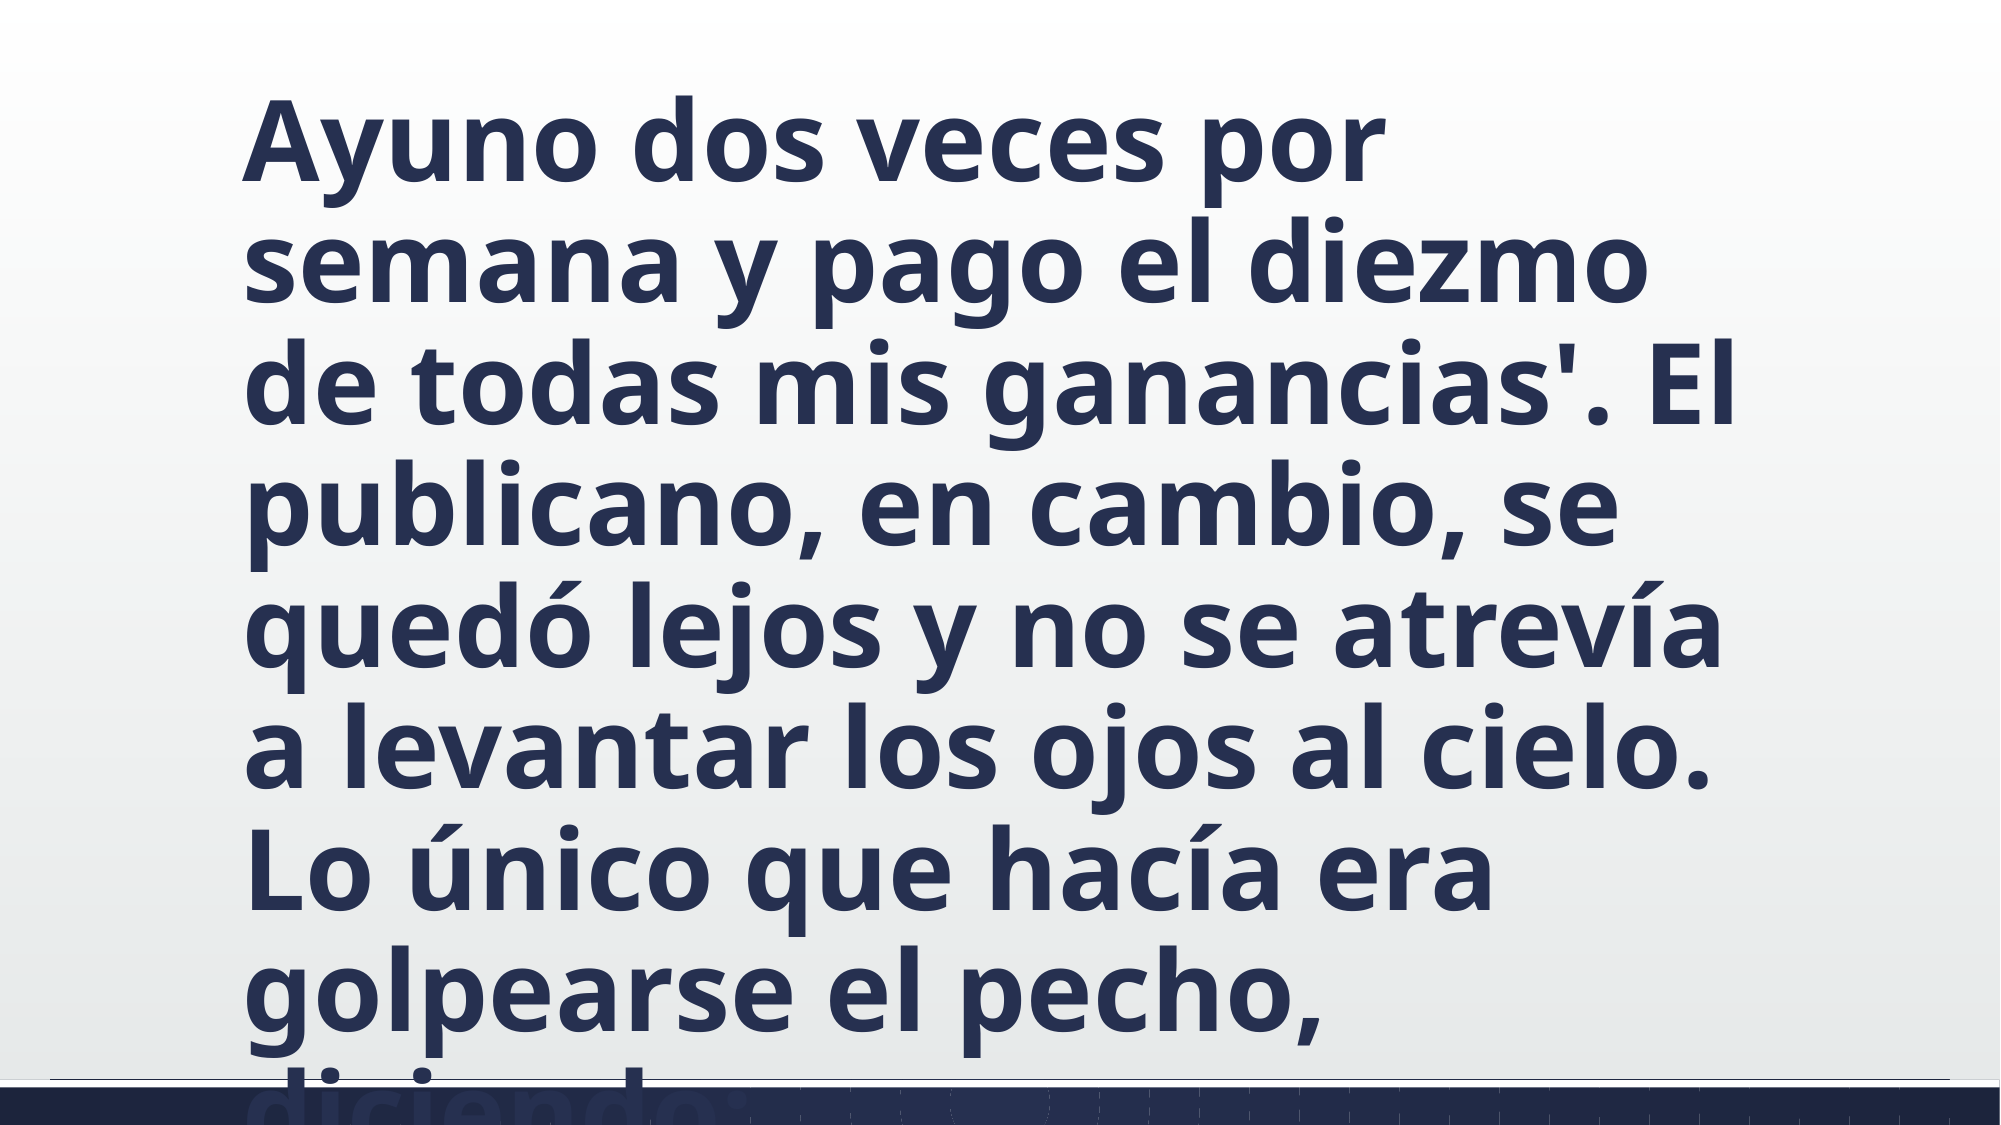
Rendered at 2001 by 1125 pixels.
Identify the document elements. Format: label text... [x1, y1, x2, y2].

list Ayuno dos veces por semana y pago el diezmo de todas mis ganancias'. El publicano, en cambio, se quedó lejos y no se atrevía a levantar los ojos al cielo. Lo único que hacía era golpearse el pecho, diciendo: [219, 76, 1780, 990]
